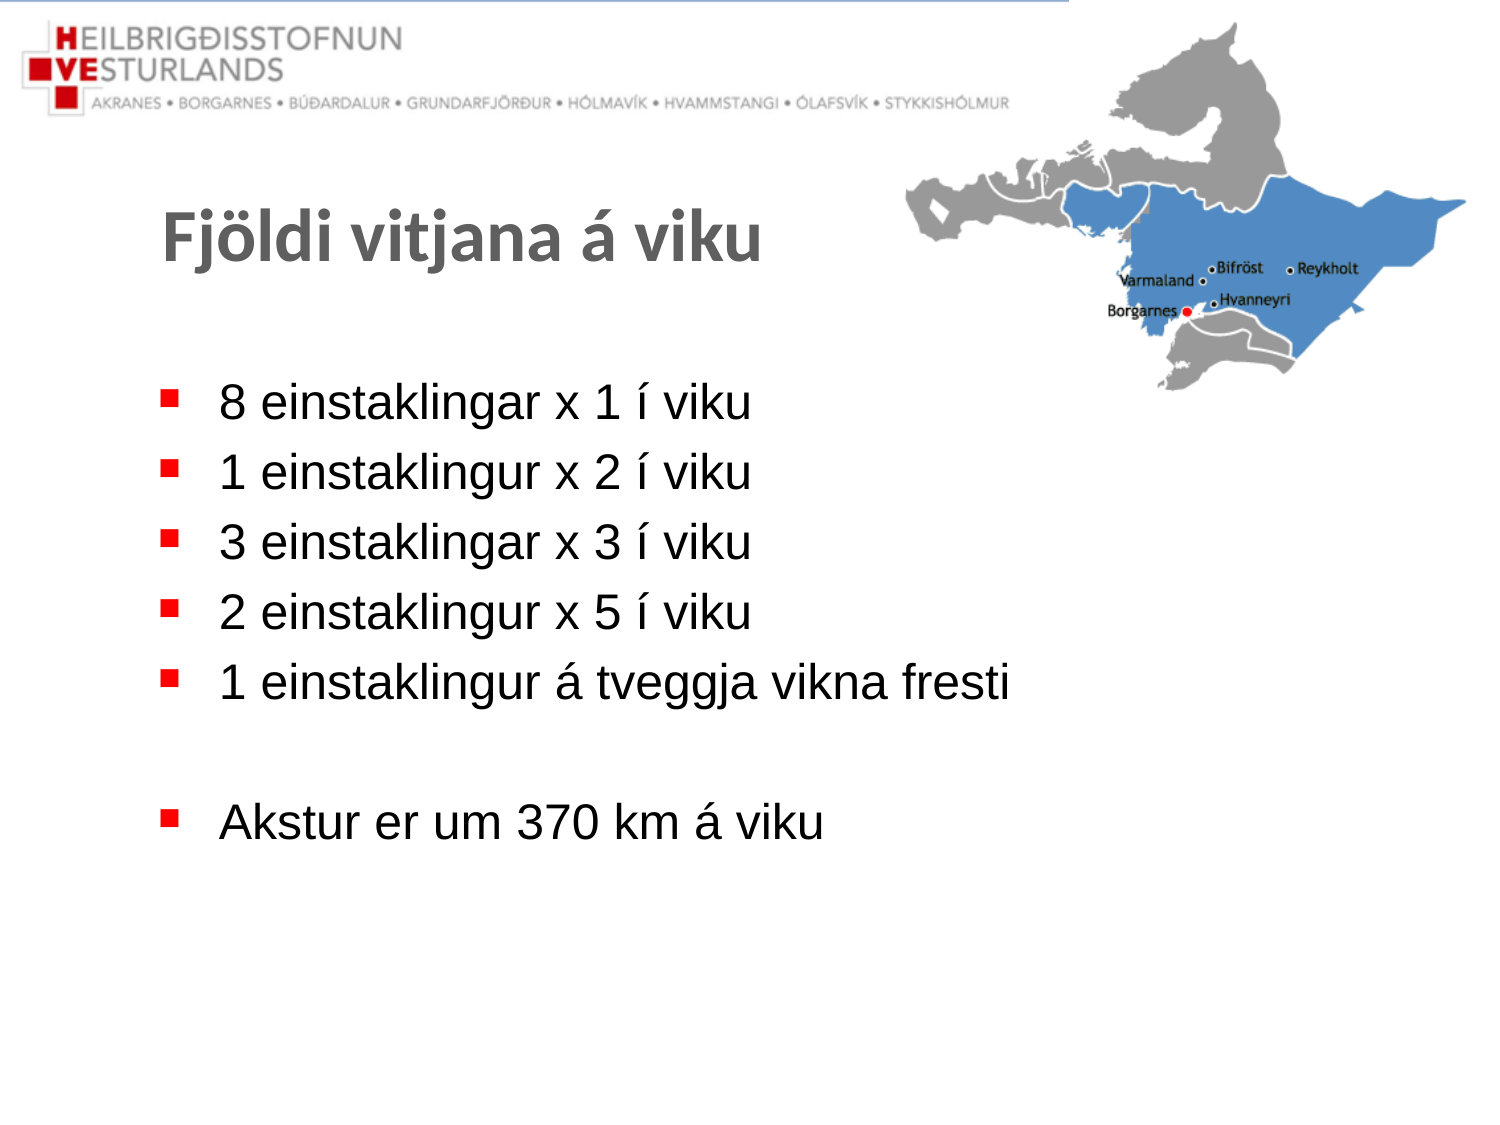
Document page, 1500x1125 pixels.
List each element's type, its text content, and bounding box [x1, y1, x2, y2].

title Fjöldi vitjana á viku [147, 148, 839, 275]
picture [0, 0, 1500, 407]
list 8 einstaklingar x 1 í viku 1 einstaklingur x 2 í viku 3 einstaklingar x 3 í viku 2 einstaklingur x 5 í viku 1 einstaklingur á tveggja vikna fresti Akstur er um 370 km á viku [147, 361, 1341, 1125]
